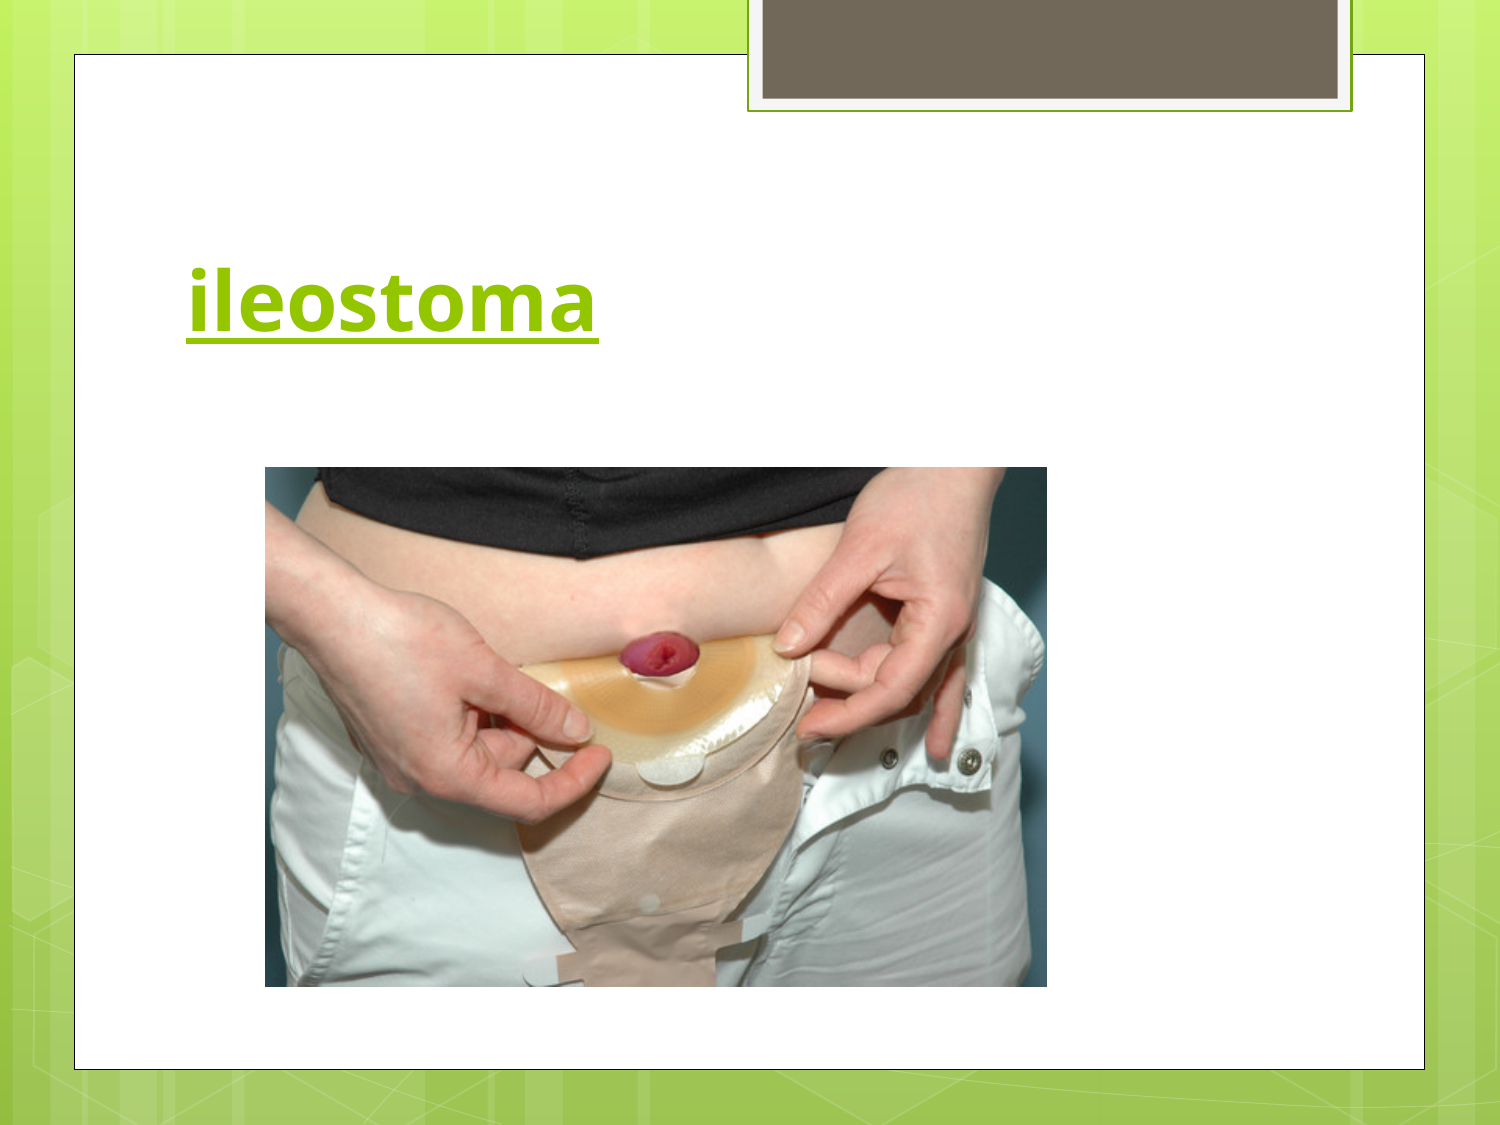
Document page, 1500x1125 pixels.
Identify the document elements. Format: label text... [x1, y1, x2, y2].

picture [265, 467, 1048, 987]
title ileostoma [171, 168, 1324, 357]
